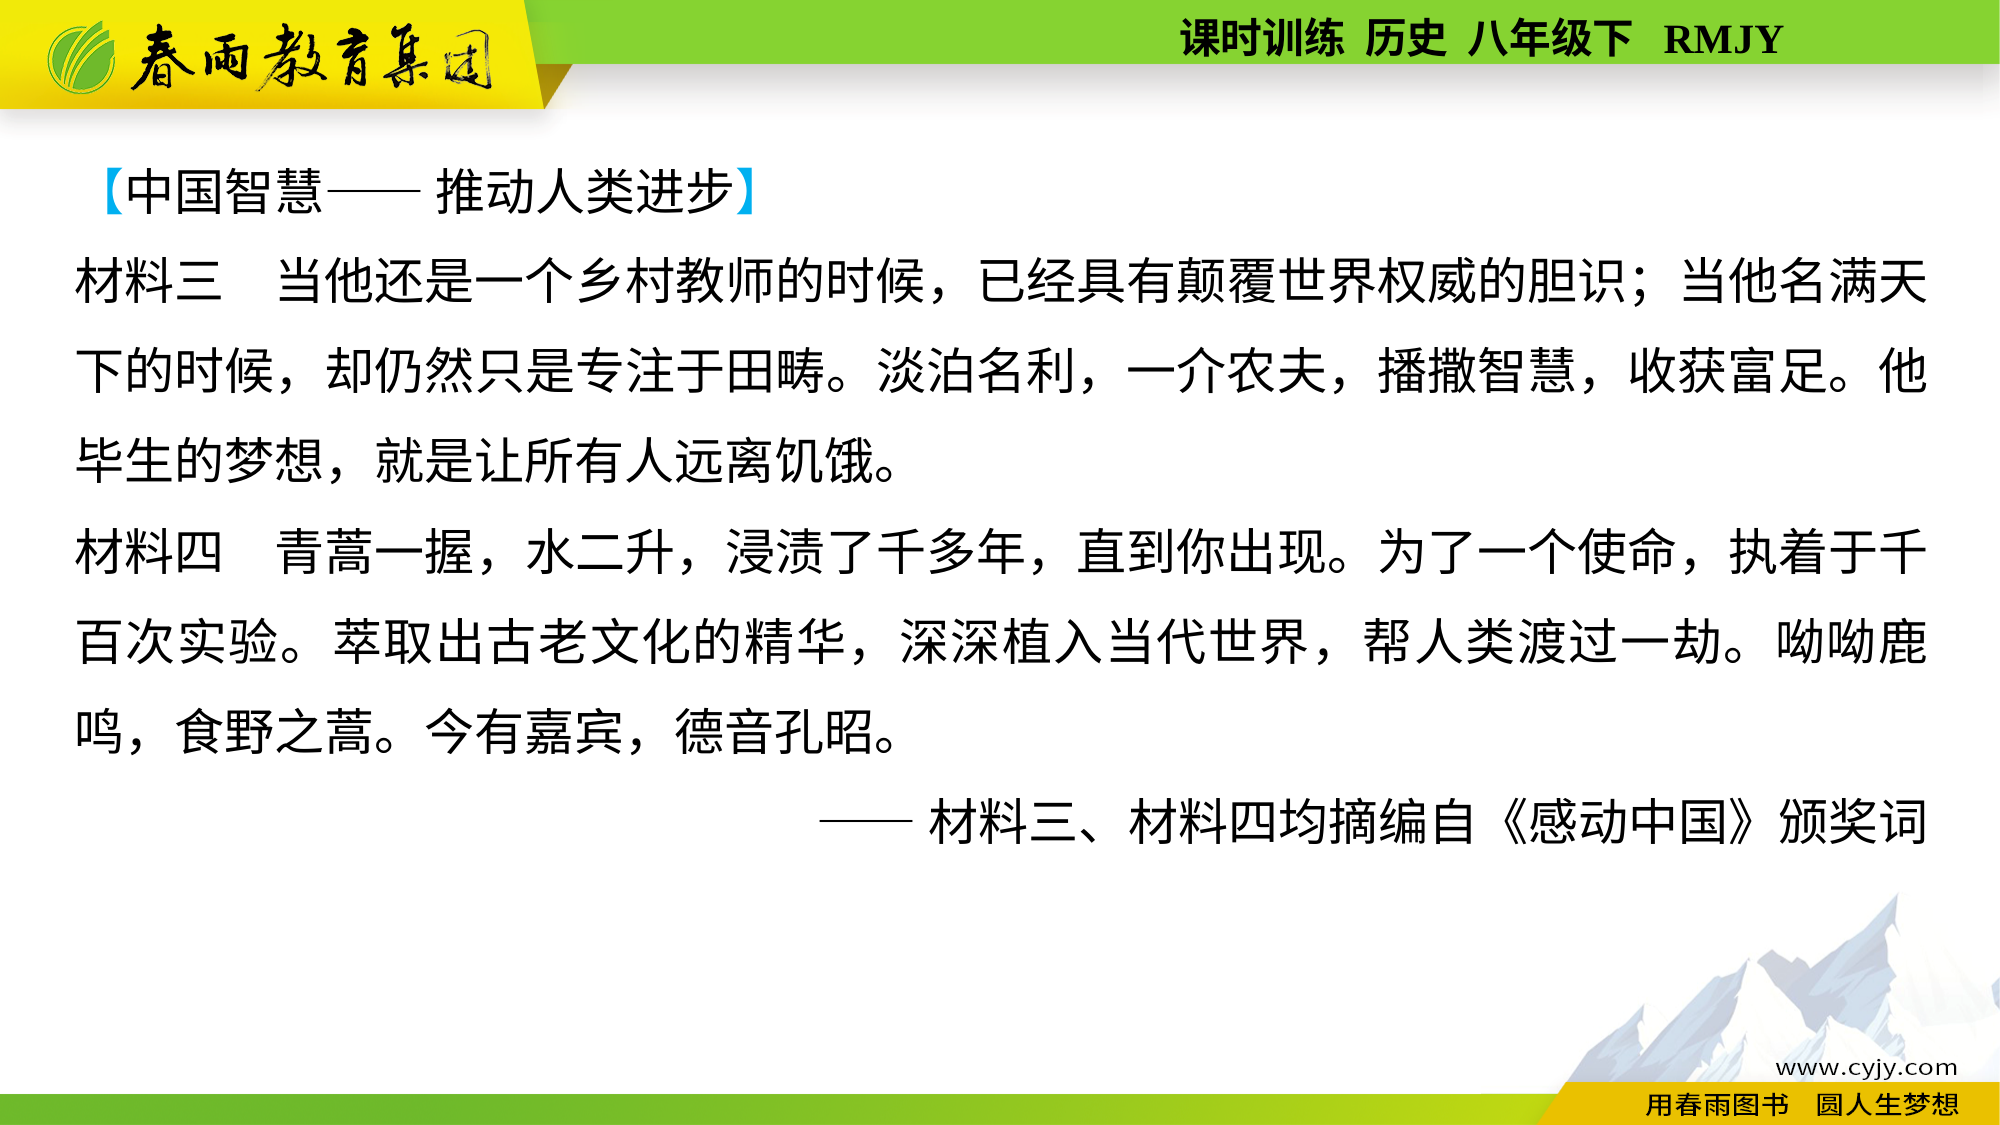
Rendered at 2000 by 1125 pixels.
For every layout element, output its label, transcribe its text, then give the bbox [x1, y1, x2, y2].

picture [0, 0, 2000, 1125]
list 【中国智慧—— 推动人类进步】 材料三 当他还是一个乡村教师的时候，已经具有颠覆世界权威的胆识；当他名满天下的时候，却仍然只是专注于田畴。淡泊名利，一介农夫，播撒智慧，收获富足。他毕生的梦想，就是让所有人远离饥饿。 材料四 青蒿一握，水二升，浸渍了千多年，直到你出现。为了一个使命，执着于千百次实验。萃取出古老文化的精华，深深植入当代世界，帮人类渡过一劫。呦呦鹿鸣，食野之蒿。今有嘉宾，德音孔昭。 ——材料三、材料四均摘编自《感动中国》颁奖词 [59, 122, 1944, 865]
